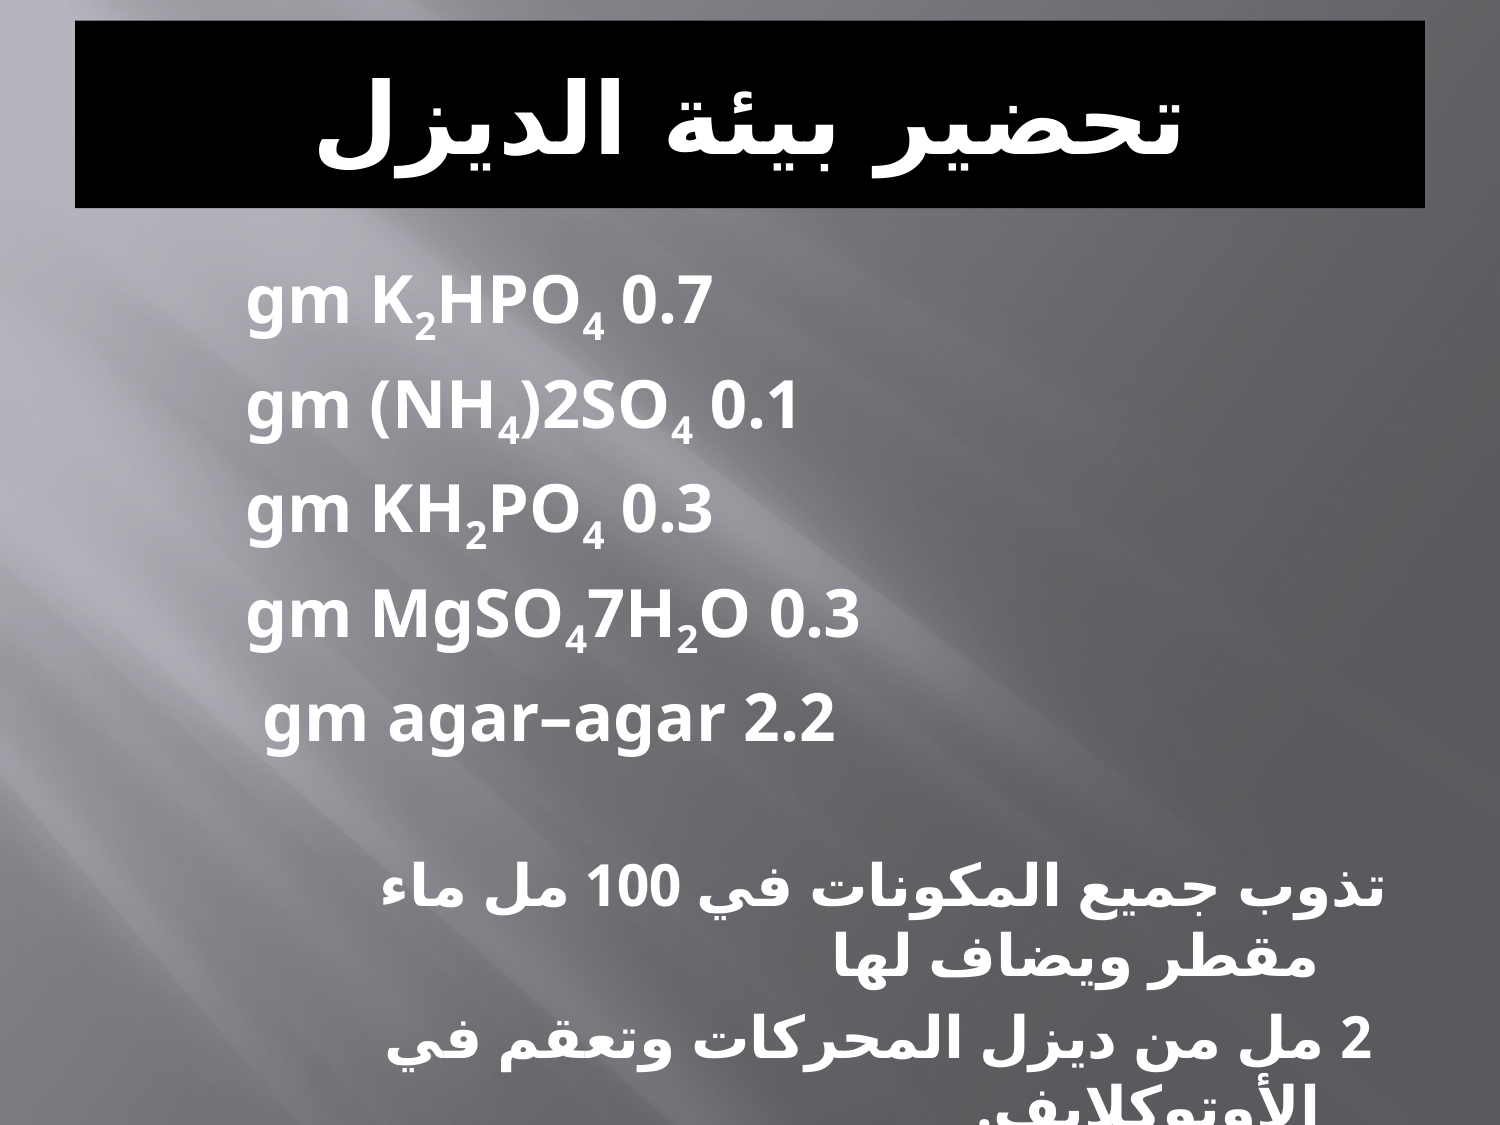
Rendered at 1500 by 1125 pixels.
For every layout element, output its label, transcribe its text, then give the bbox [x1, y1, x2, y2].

title تحضير بيئة الديزل [75, 20, 1425, 209]
list 0.7 gm K2HPO4 0.1 gm (NH4)2SO4 0.3 gm KH2PO4 0.3 gm MgSO47H2O 2.2 gm agar–agar تذوب جميع المكونات في 100 مل ماء مقطر ويضاف لها 2 مل من ديزل المحركات وتعقم في الأوتوكلايف. [230, 249, 1425, 1000]
